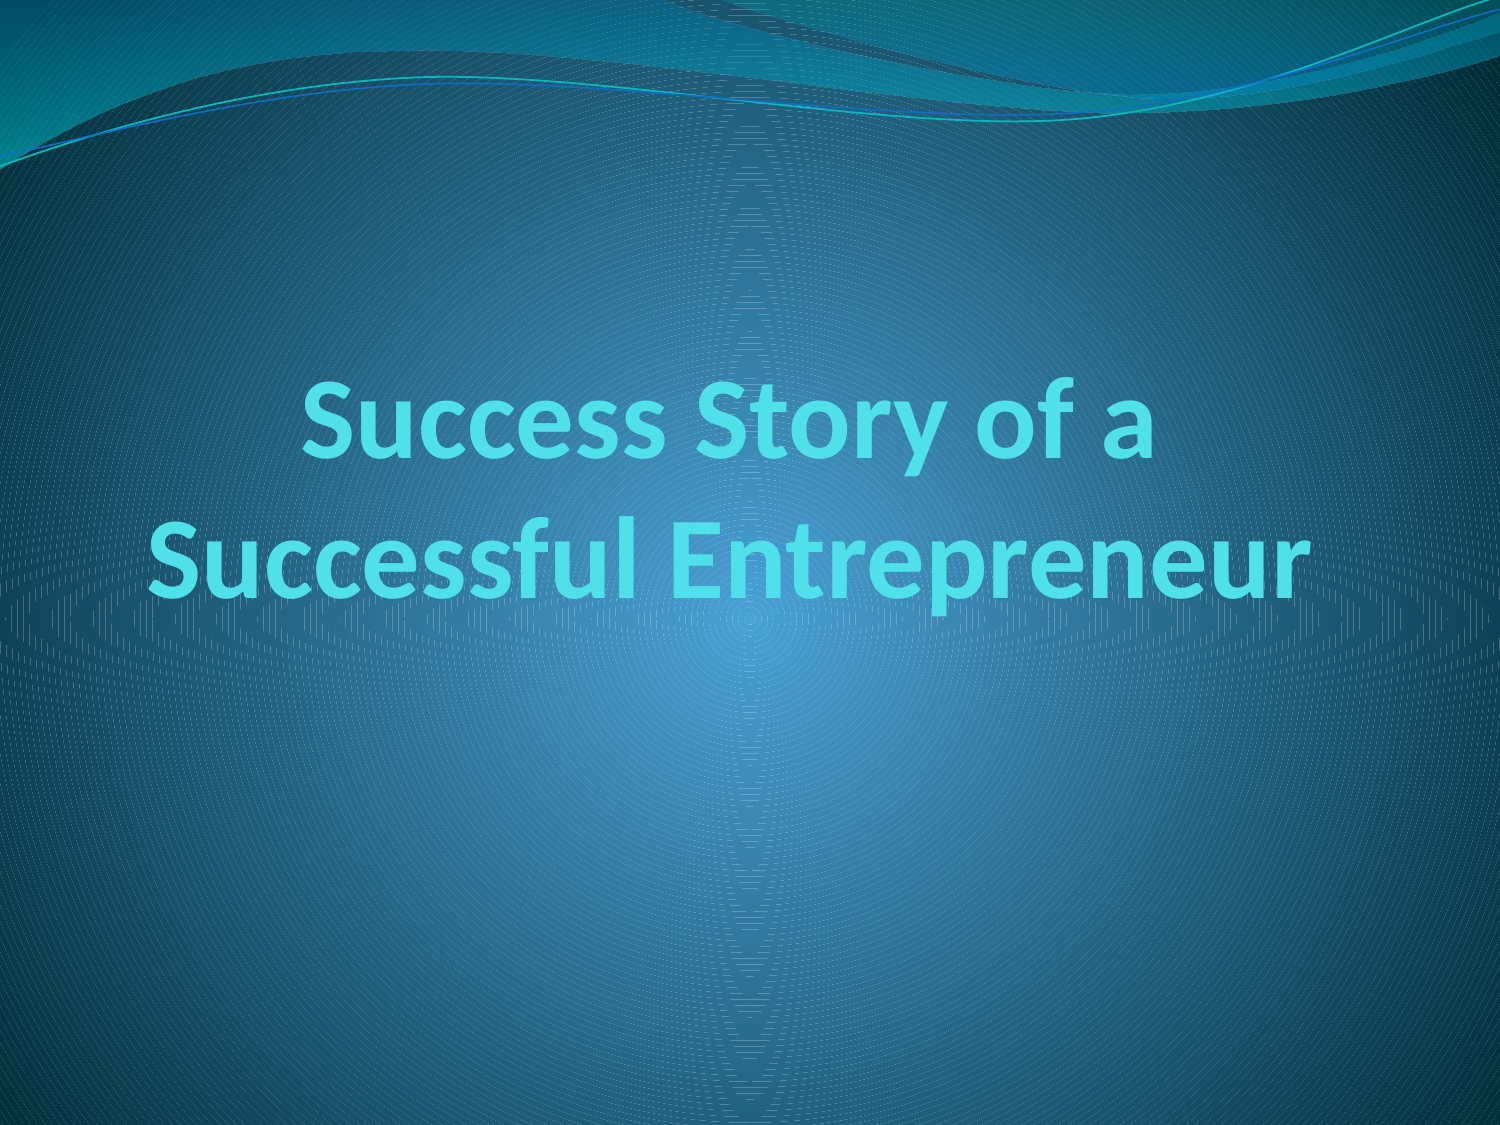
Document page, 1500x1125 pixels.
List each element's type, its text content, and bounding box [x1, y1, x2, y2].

title Success Story of a Successful Entrepreneur [87, 312, 1376, 763]
